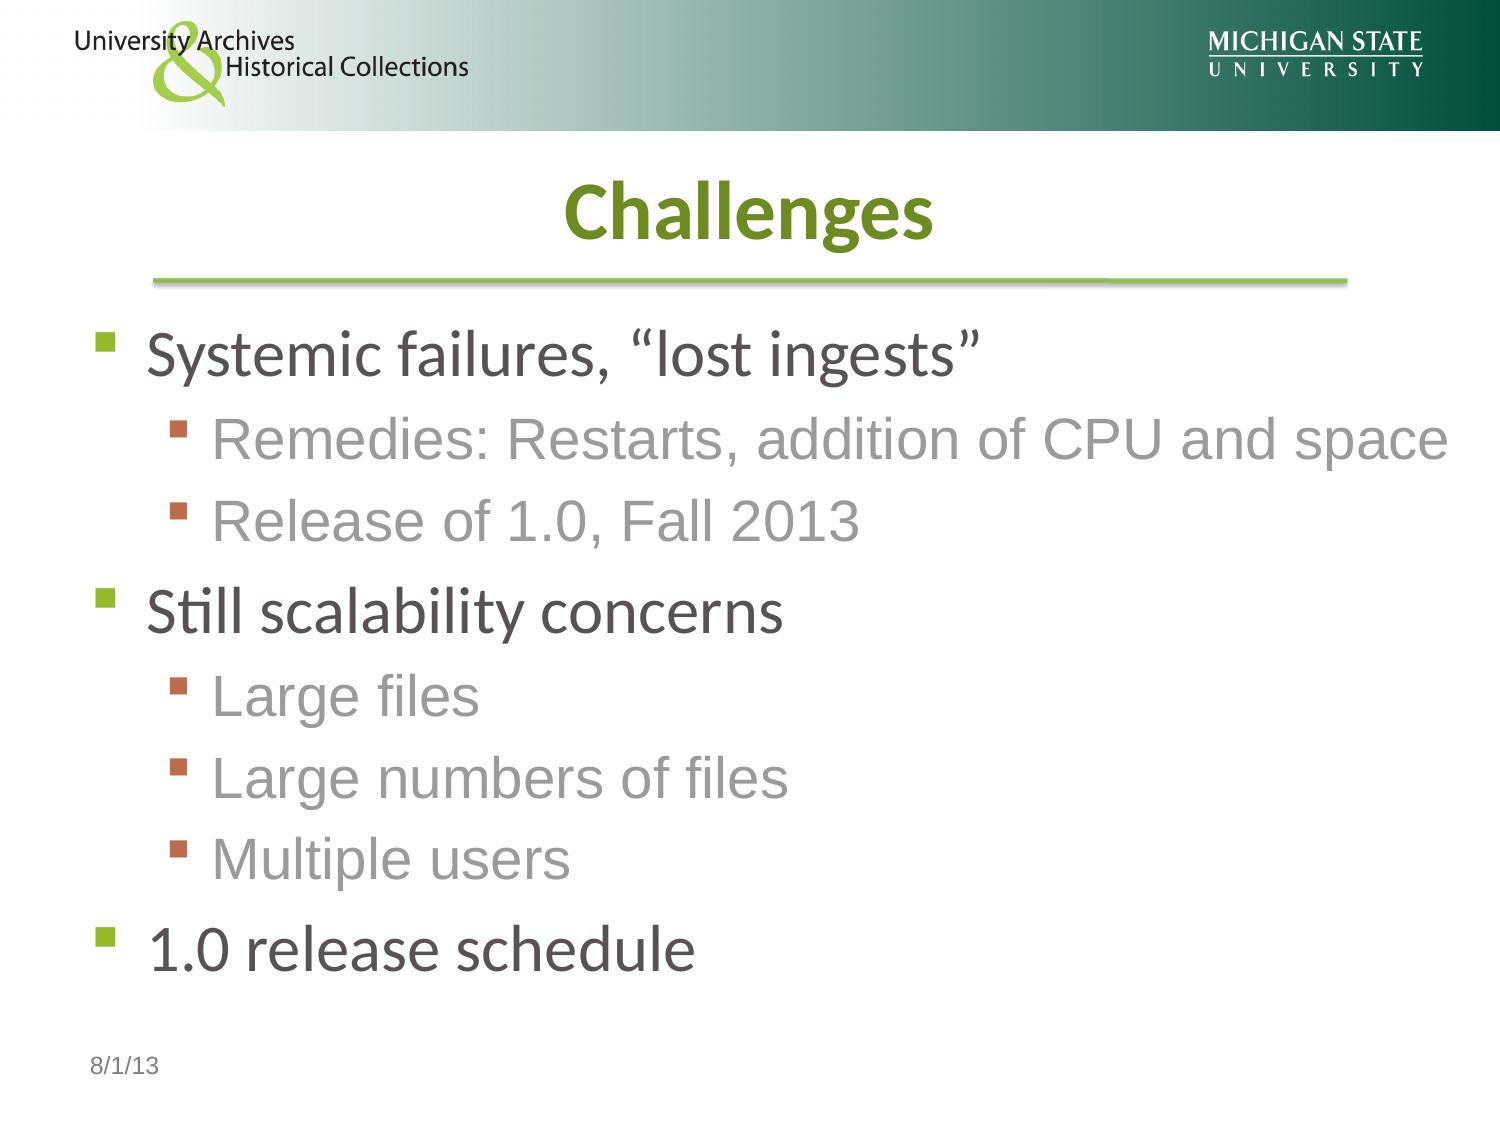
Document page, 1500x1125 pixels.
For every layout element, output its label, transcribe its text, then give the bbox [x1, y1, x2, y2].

picture [0, 0, 1500, 131]
title Challenges [75, 134, 1425, 302]
list Systemic failures, “lost ingests” Remedies: Restarts, addition of CPU and space Release of 1.0, Fall 2013 Still scalability concerns Large files Large numbers of files Multiple users 1.0 release schedule [75, 302, 1500, 1040]
